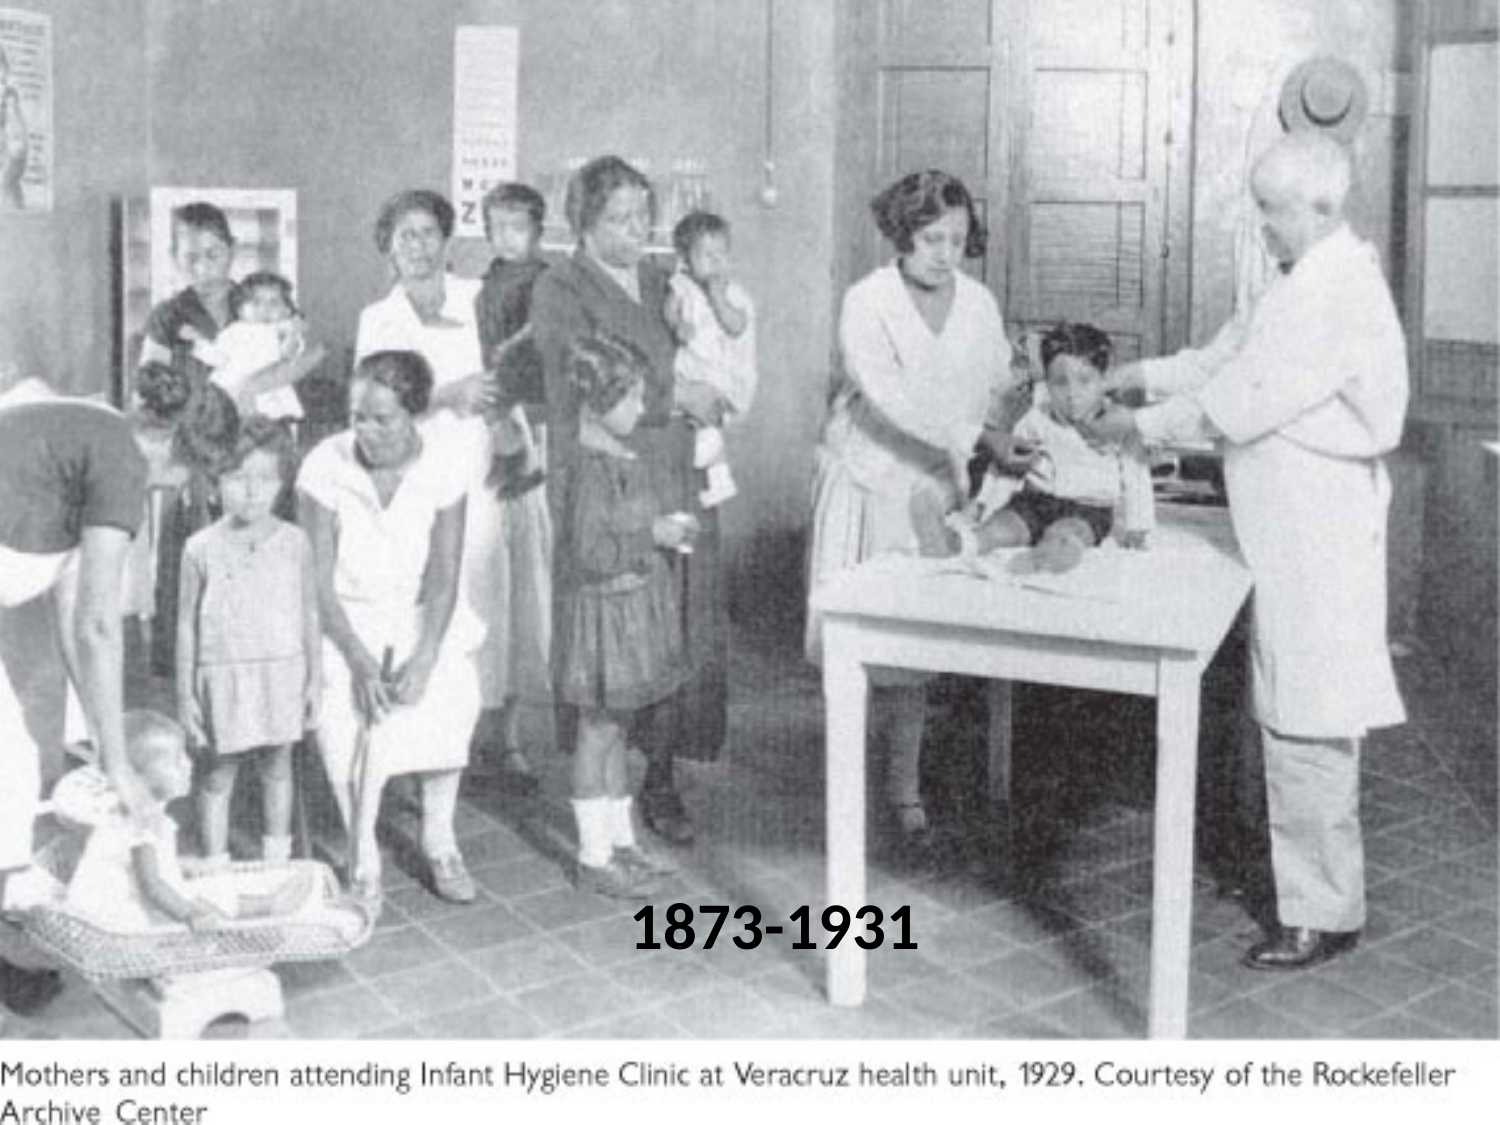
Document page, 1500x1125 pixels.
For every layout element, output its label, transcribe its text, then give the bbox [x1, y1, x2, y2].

picture [0, 0, 1500, 1125]
list 1873-1931 [537, 875, 1013, 1038]
